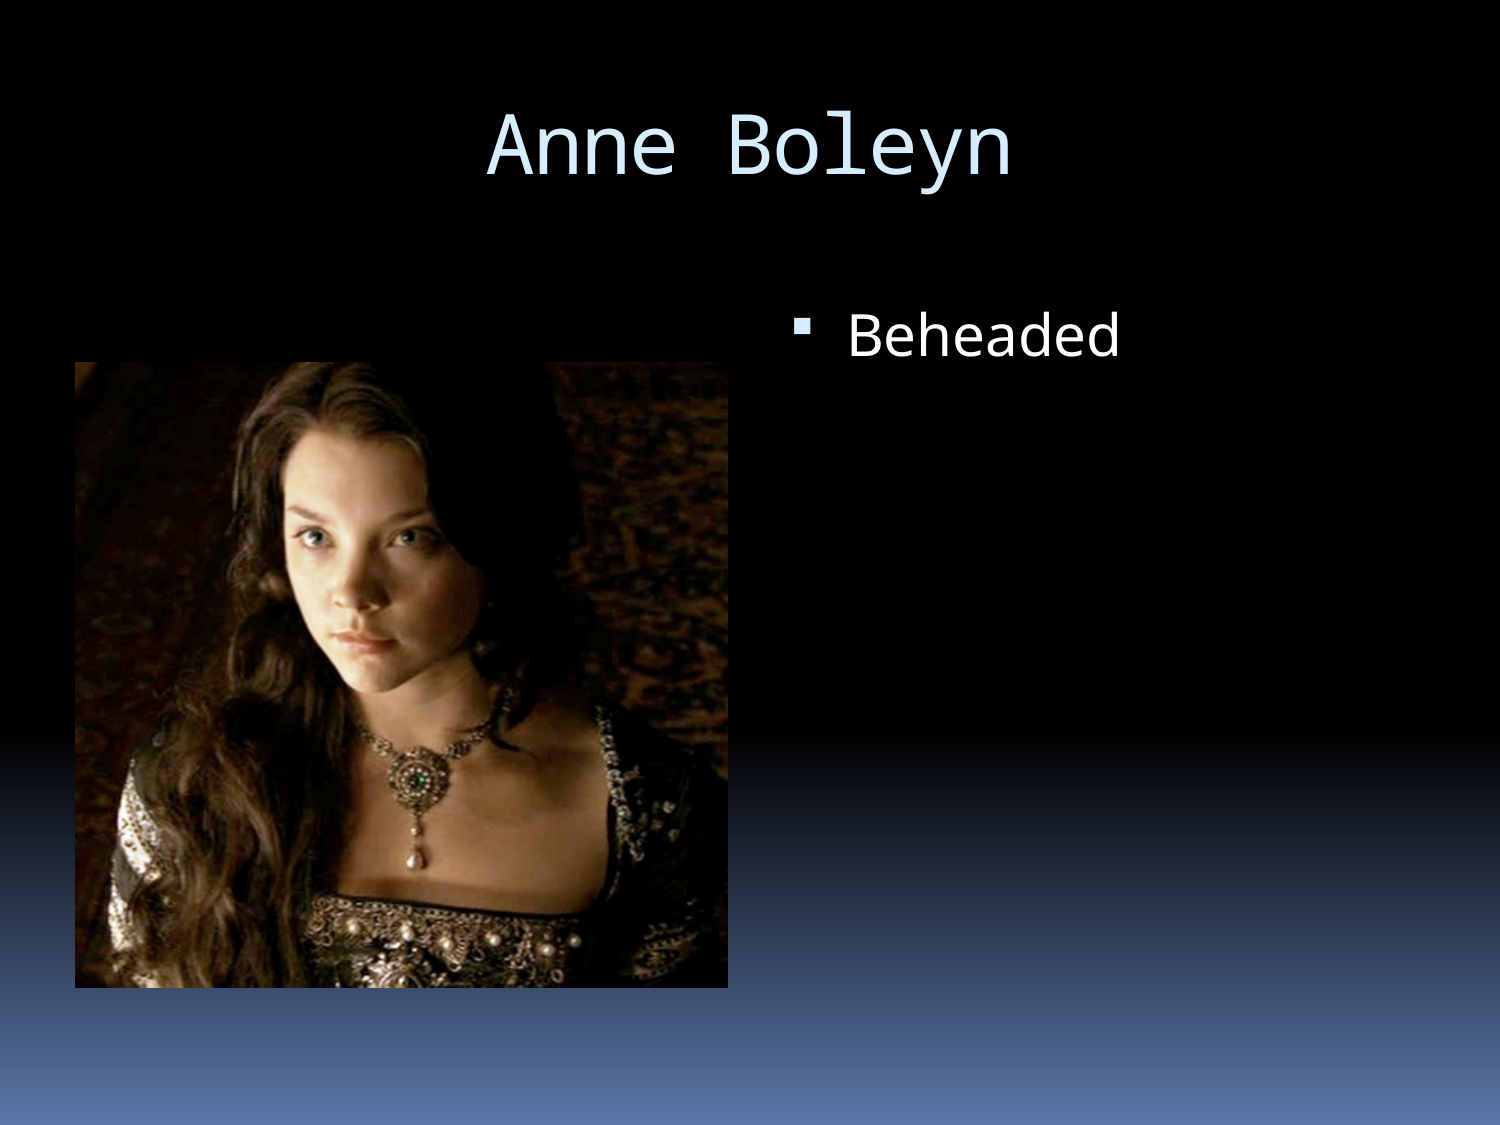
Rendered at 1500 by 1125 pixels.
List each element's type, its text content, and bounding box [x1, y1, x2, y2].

title Anne Boleyn [75, 83, 1425, 234]
list Beheaded [763, 290, 1427, 1033]
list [74, 362, 728, 988]
